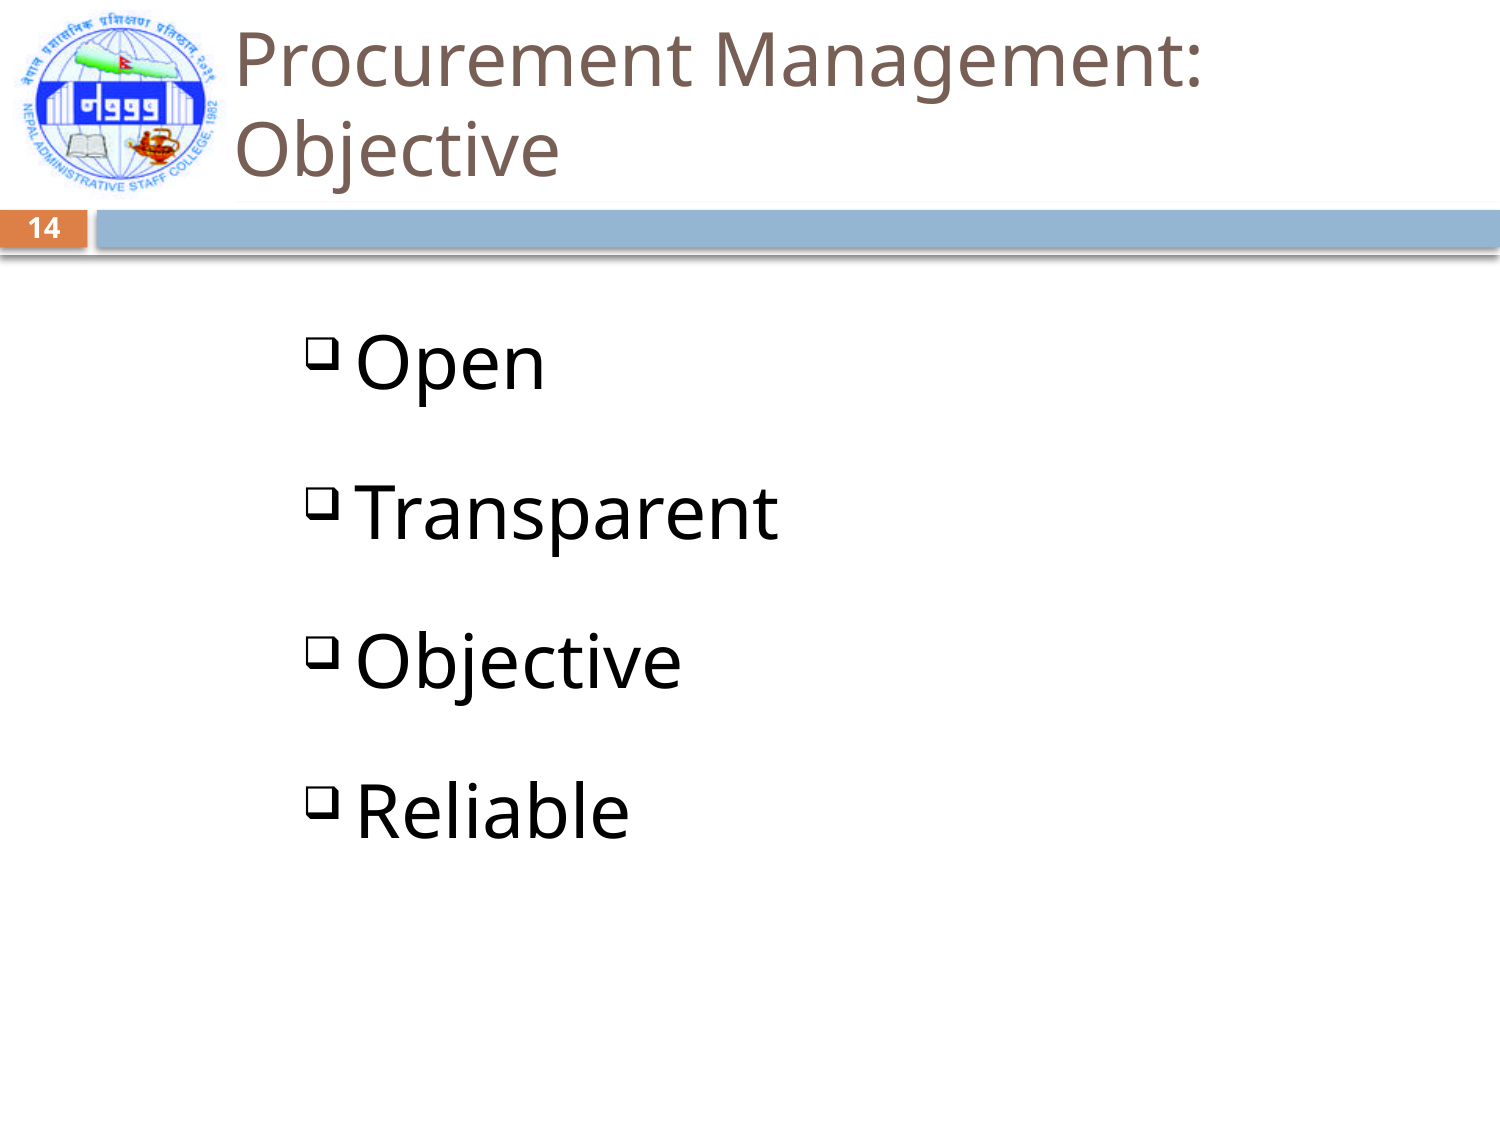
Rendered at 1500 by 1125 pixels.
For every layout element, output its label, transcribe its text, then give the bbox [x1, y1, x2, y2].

title Procurement Management: Objective [218, 20, 1471, 183]
list Open Transparent Objective Reliable [287, 262, 1438, 1000]
slide_number 14 [0, 208, 88, 249]
picture [1, 0, 236, 208]
